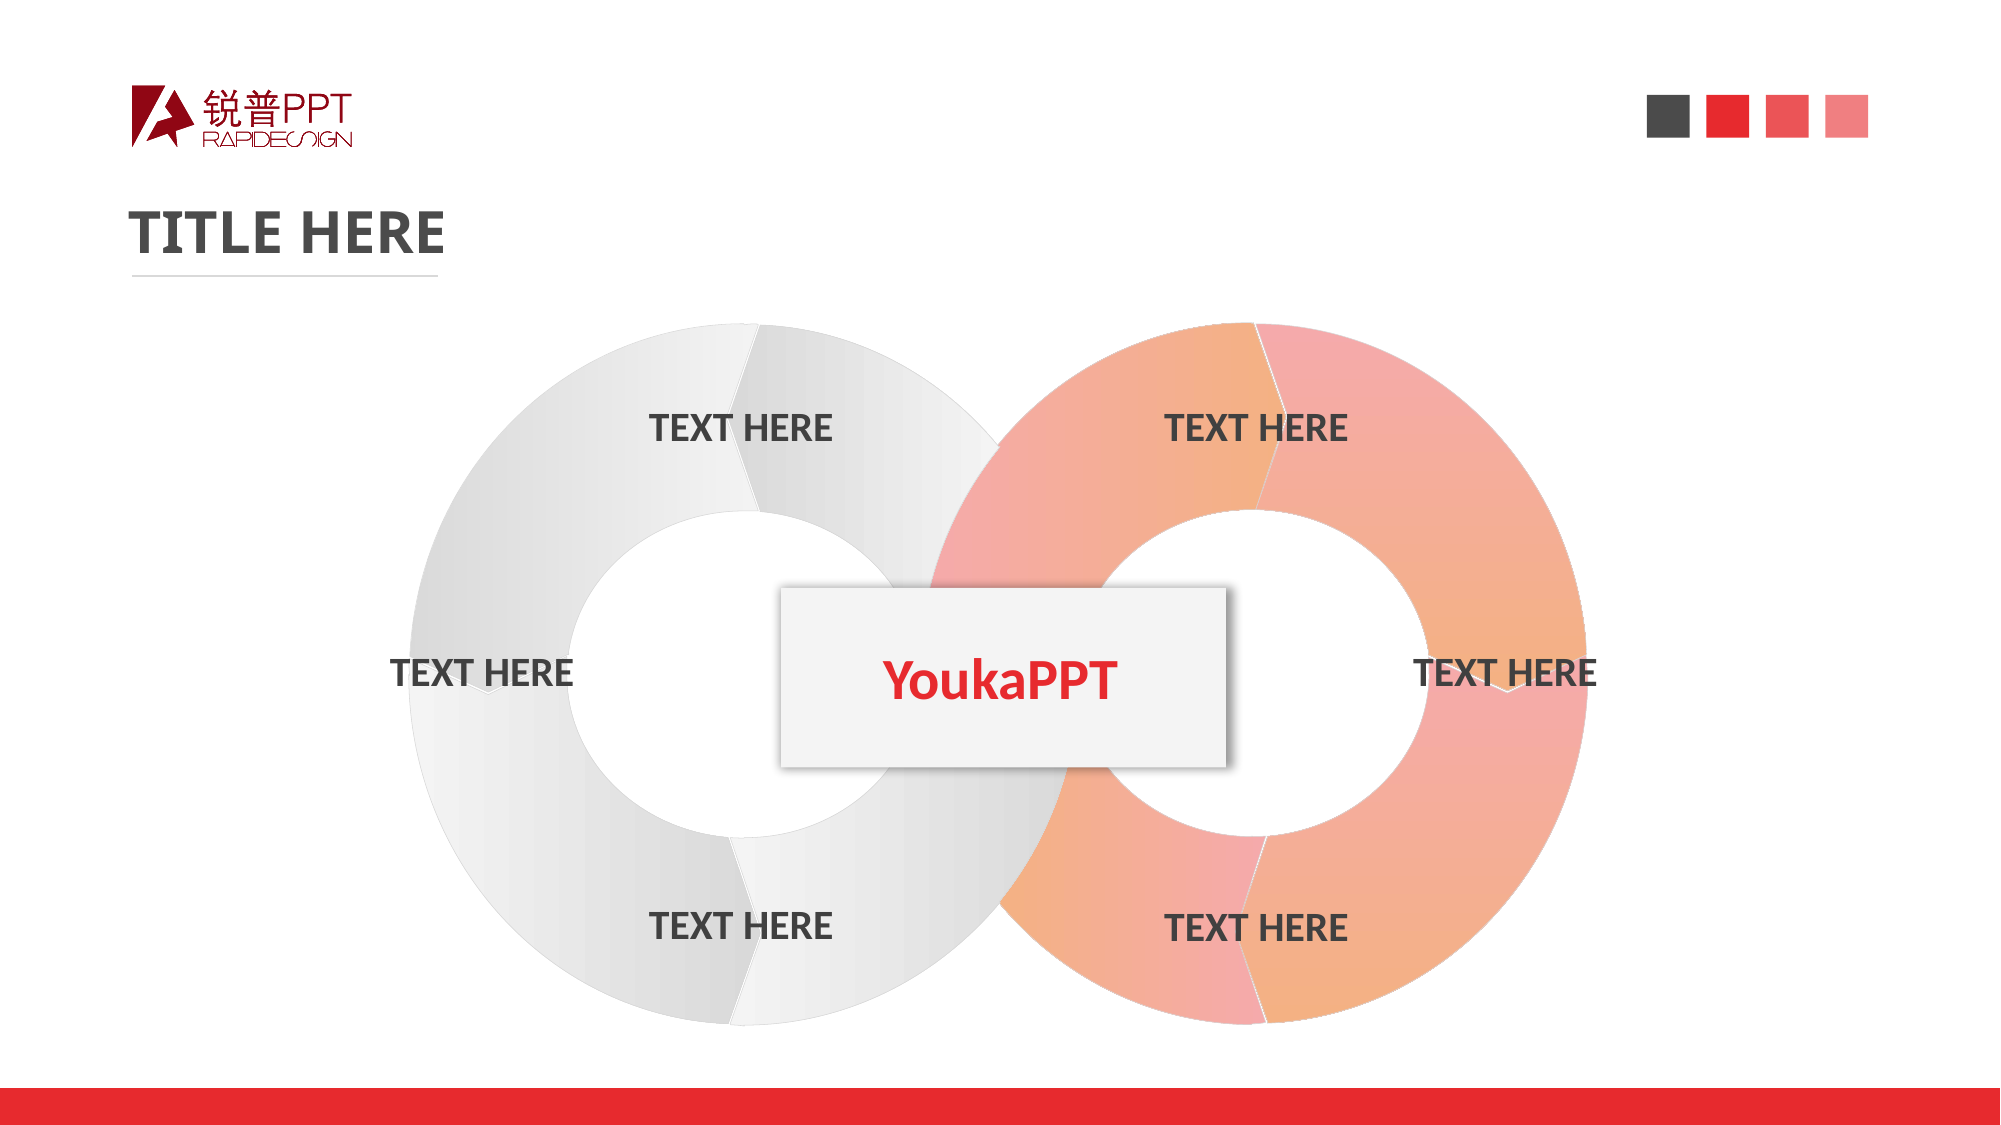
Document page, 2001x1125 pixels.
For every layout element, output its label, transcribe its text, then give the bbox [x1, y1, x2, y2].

text_box [1765, 94, 1810, 139]
text_box [1705, 94, 1750, 139]
text_box TITLE HERE [112, 187, 462, 273]
text_box [0, 1087, 2000, 1125]
text_box [1824, 94, 1869, 139]
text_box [334, 322, 1666, 1027]
picture [131, 85, 352, 148]
text_box [1646, 94, 1691, 139]
